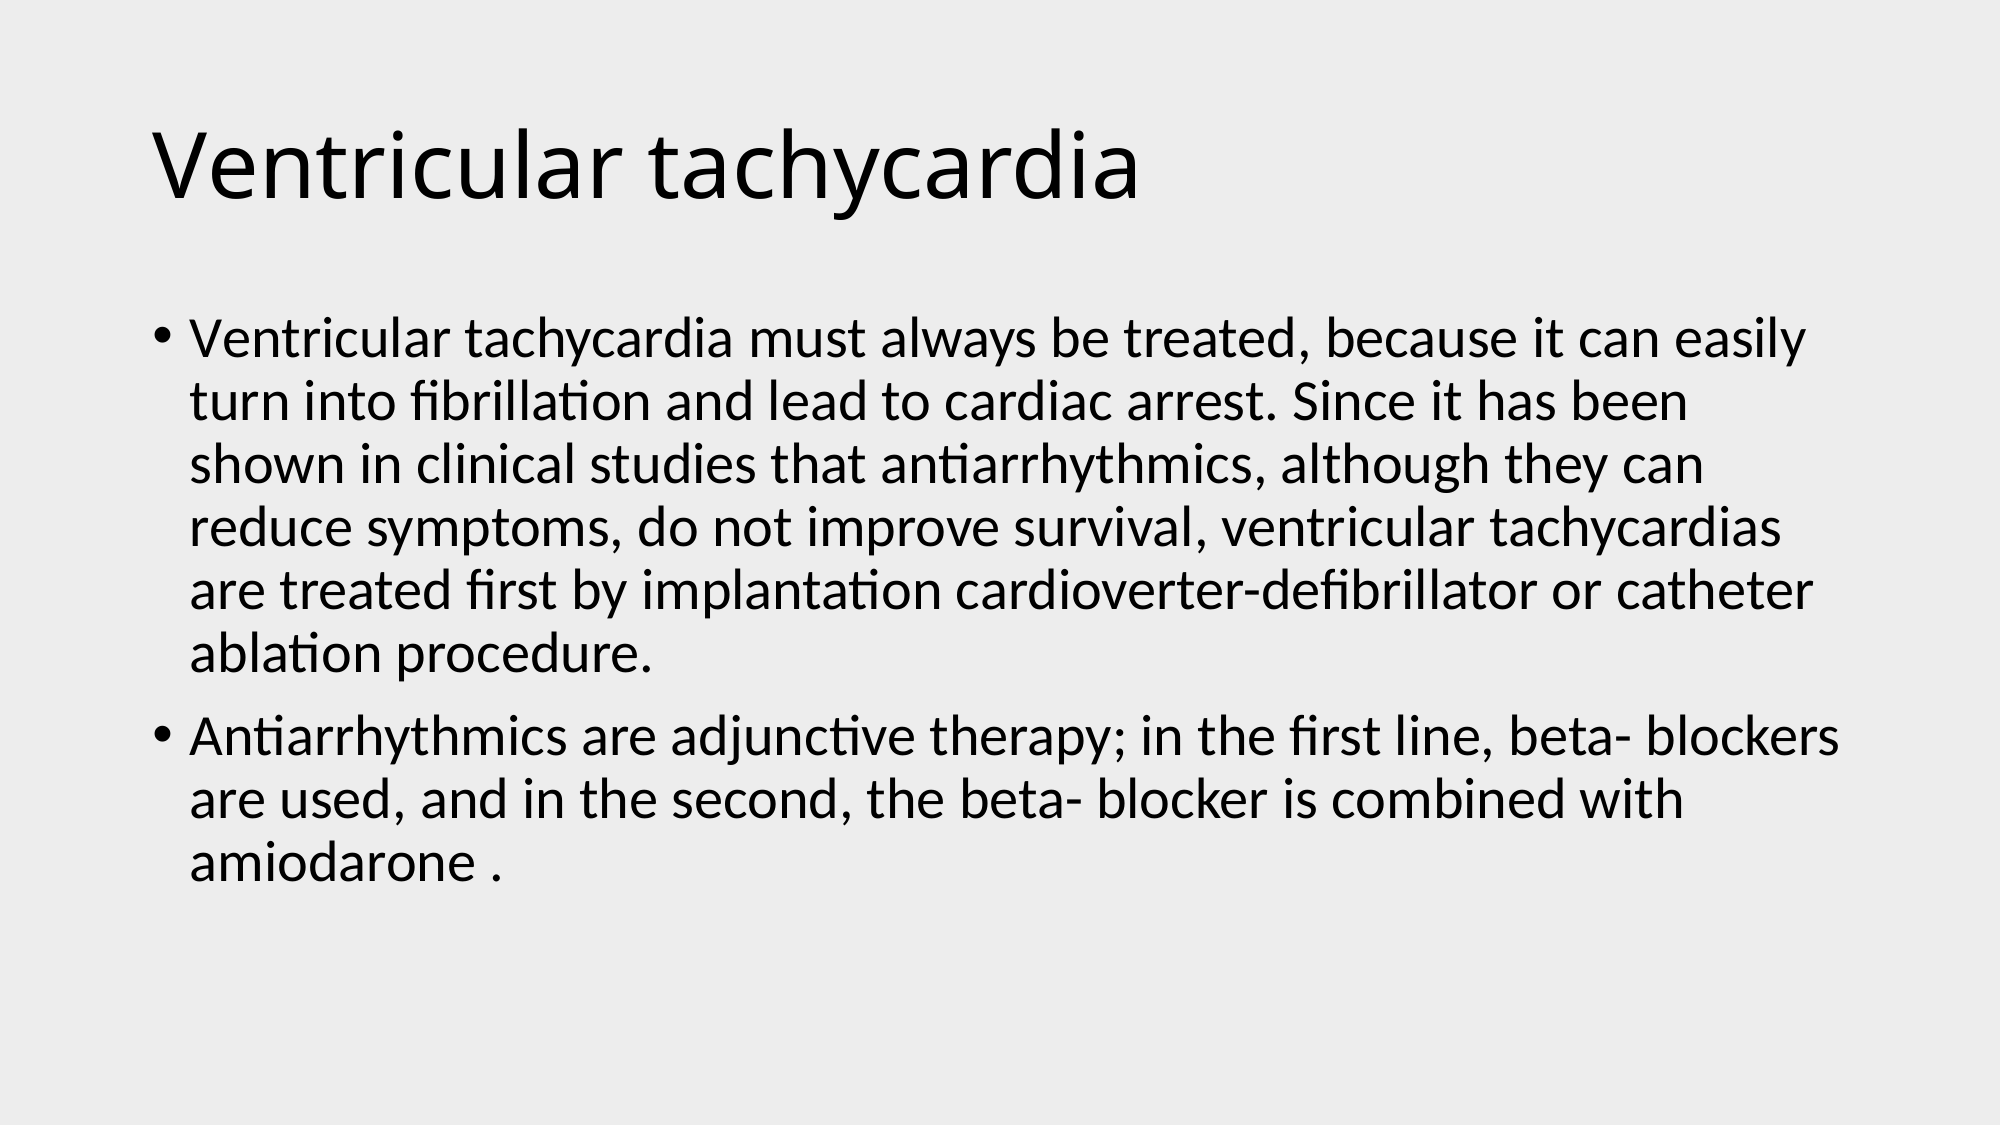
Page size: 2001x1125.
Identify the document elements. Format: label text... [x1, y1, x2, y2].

title Ventricular tachycardia [137, 59, 1863, 278]
list Ventricular tachycardia must always be treated, because it can easily turn into fibrillation and lead to cardiac arrest. Since it has been shown in clinical studies that antiarrhythmics, although they can reduce symptoms, do not improve survival, ventricular tachycardias are treated first by implantation cardioverter-defibrillator or catheter ablation procedure. Antiarrhythmics are adjunctive therapy; in the first line, beta- blockers are used, and in the second, the beta- blocker is combined with amiodarone . [137, 299, 1863, 1014]
